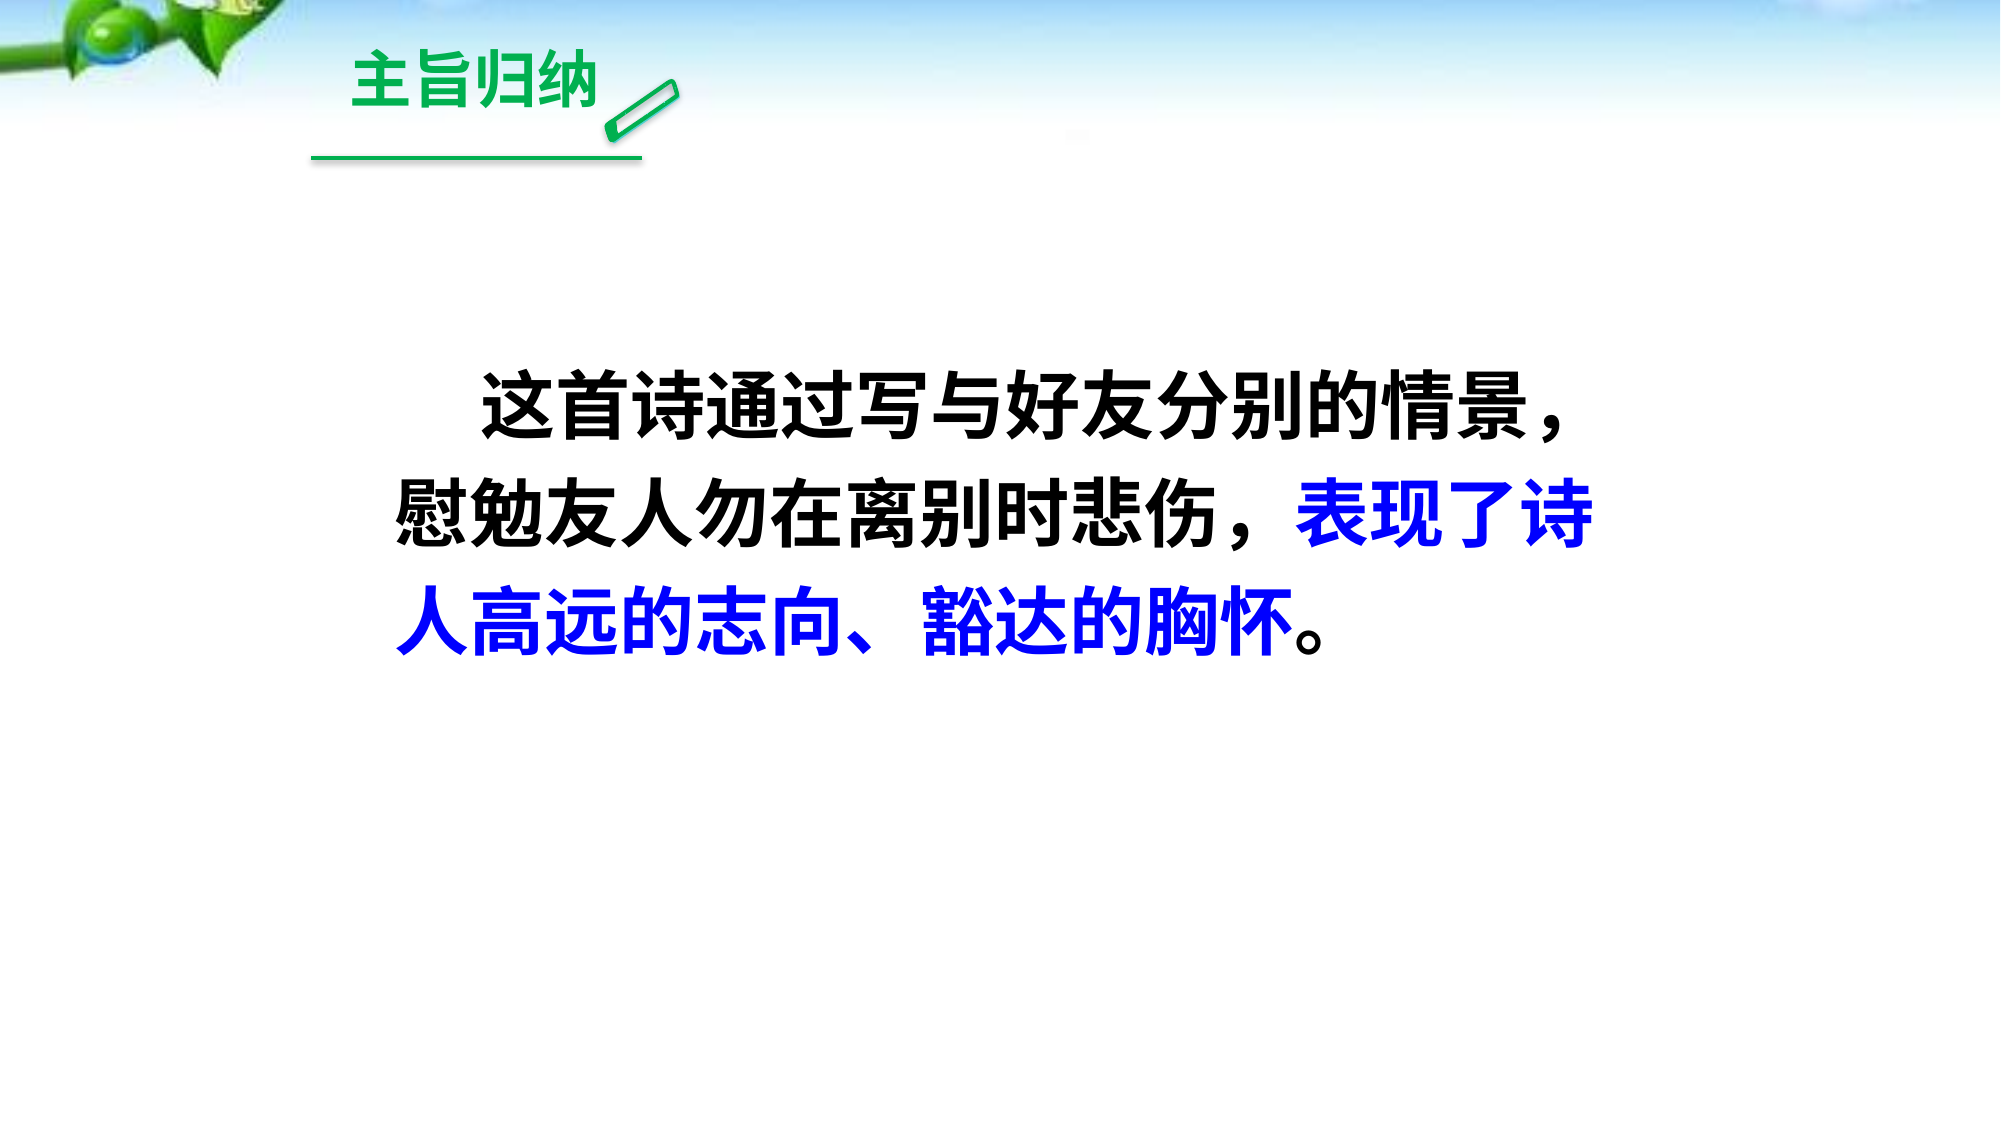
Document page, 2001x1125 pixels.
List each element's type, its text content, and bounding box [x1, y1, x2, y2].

picture [0, 0, 2001, 1125]
text_box 这首诗通过写与好友分别的情景，慰勉友人勿在离别时悲伤，表现了诗人高远的志向、豁达的胸怀。 [379, 332, 1621, 672]
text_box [310, 32, 681, 159]
